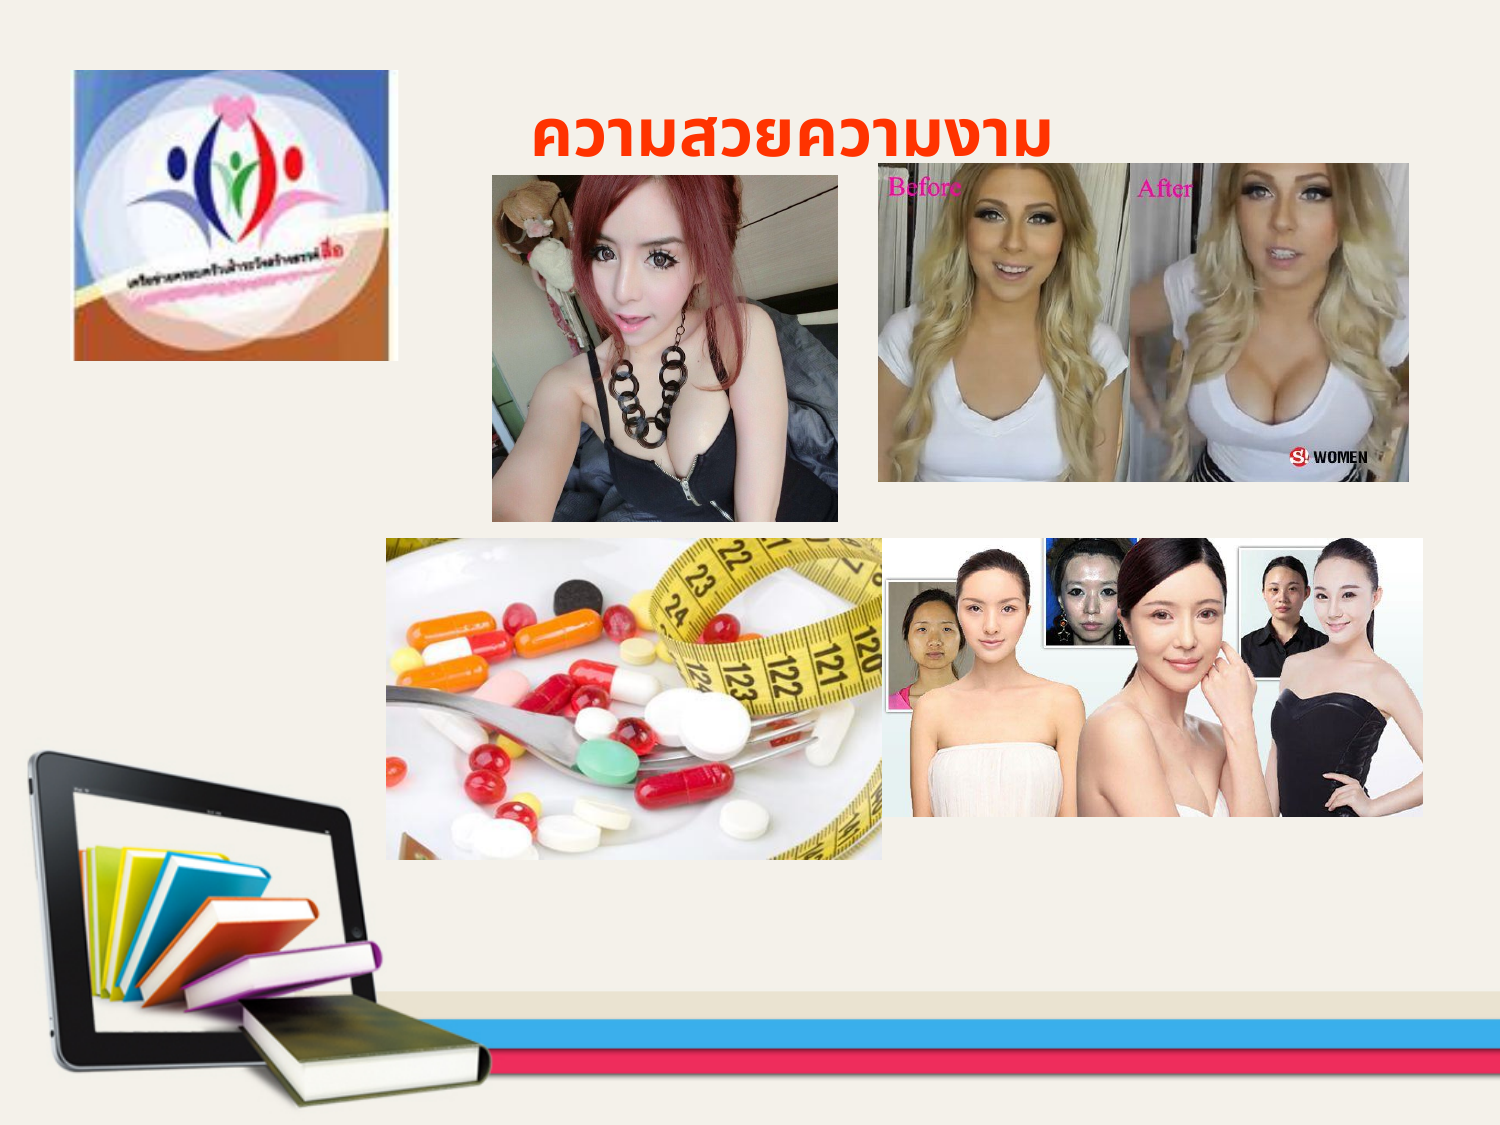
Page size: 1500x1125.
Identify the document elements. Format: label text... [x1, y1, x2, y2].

list ความสวยความงาม [515, 82, 1125, 211]
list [878, 163, 1409, 483]
picture [0, 0, 1500, 1125]
